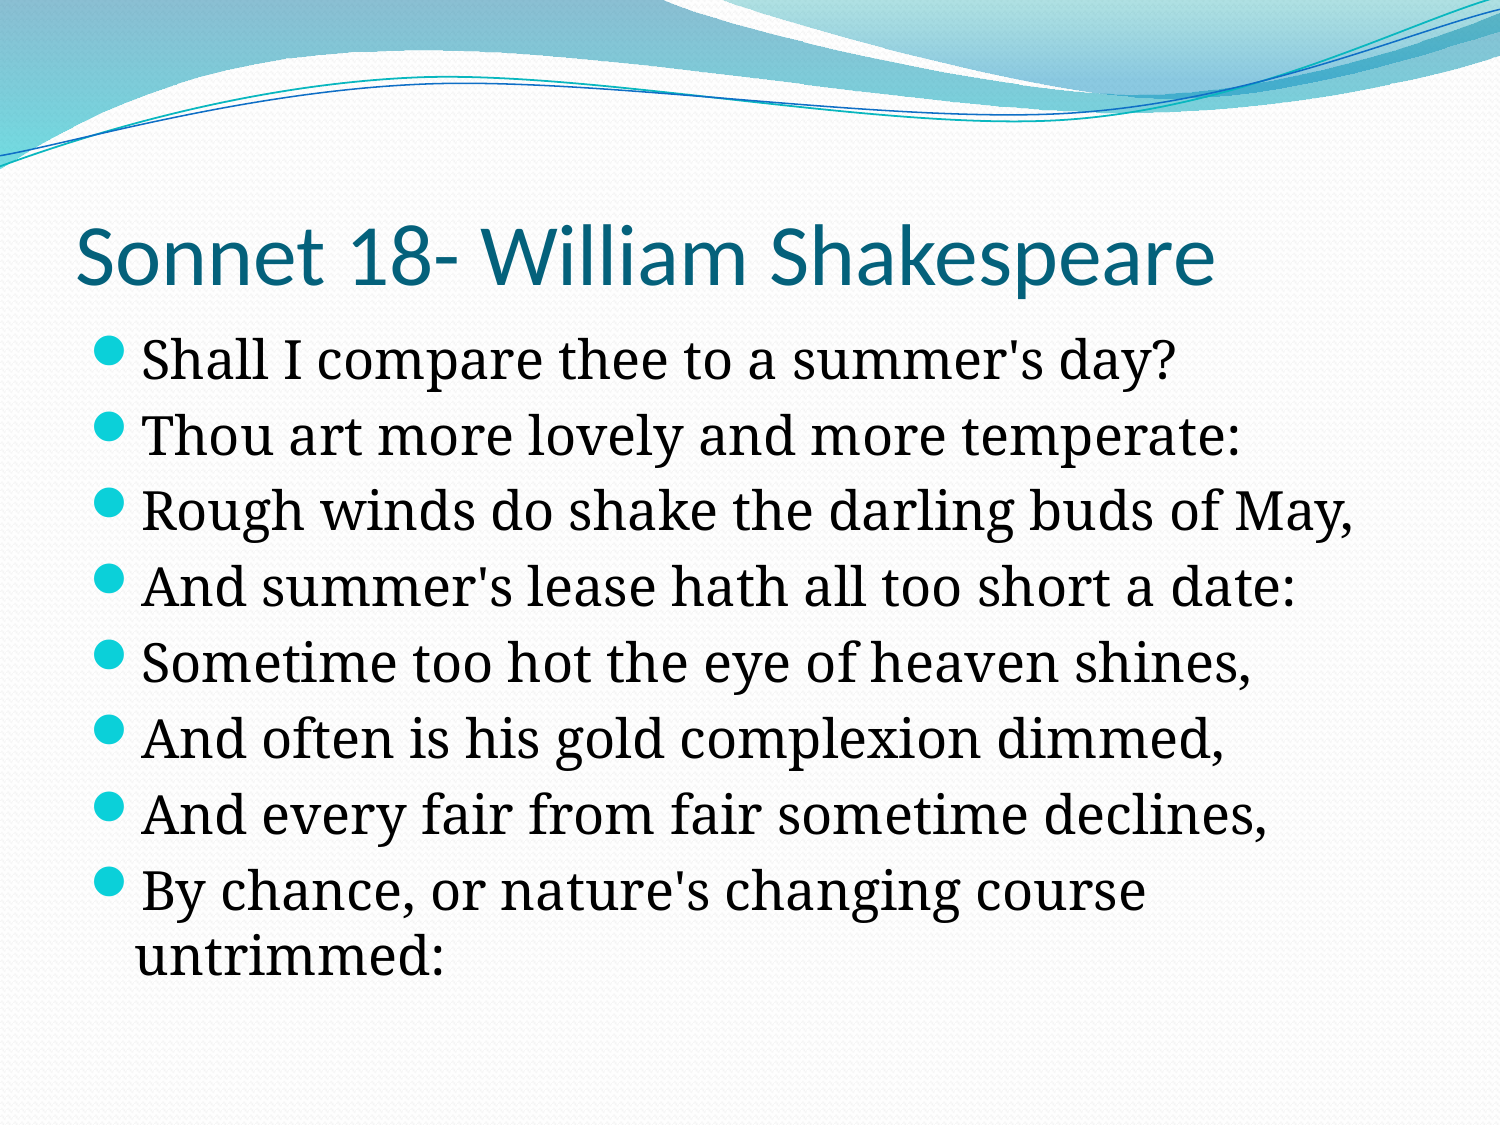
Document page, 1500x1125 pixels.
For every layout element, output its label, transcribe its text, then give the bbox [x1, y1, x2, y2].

list Shall I compare thee to a summer's day? Thou art more lovely and more temperate: Rough winds do shake the darling buds of May, And summer's lease hath all too short a date: Sometime too hot the eye of heaven shines, And often is his gold complexion dimmed, And every fair from fair sometime declines, By chance, or nature's changing course untrimmed: [75, 317, 1425, 1038]
title Sonnet 18- William Shakespeare [75, 115, 1425, 303]
